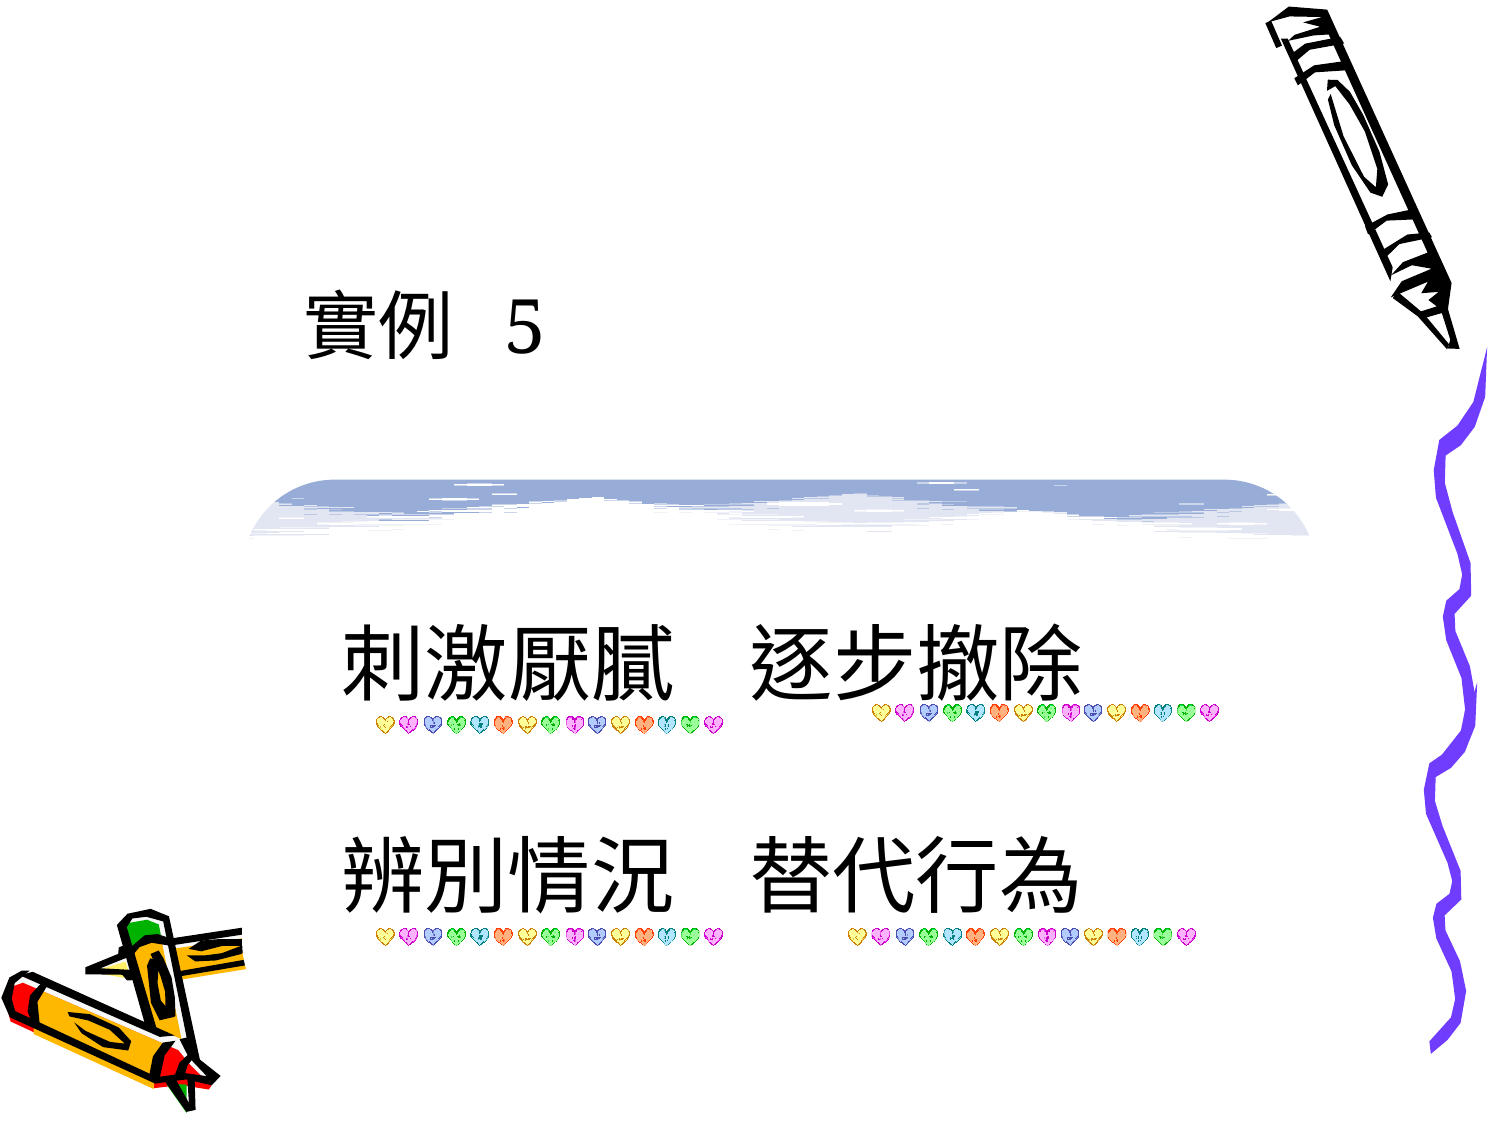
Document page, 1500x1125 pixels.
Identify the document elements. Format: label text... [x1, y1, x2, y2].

picture [867, 703, 1222, 722]
text_box 刺激厭膩 逐步撤除 辨別情況 替代行為 [242, 479, 1317, 1035]
picture [371, 928, 726, 947]
picture [371, 715, 726, 734]
text_box 實例 5 [70, 234, 780, 377]
picture [844, 928, 1199, 947]
